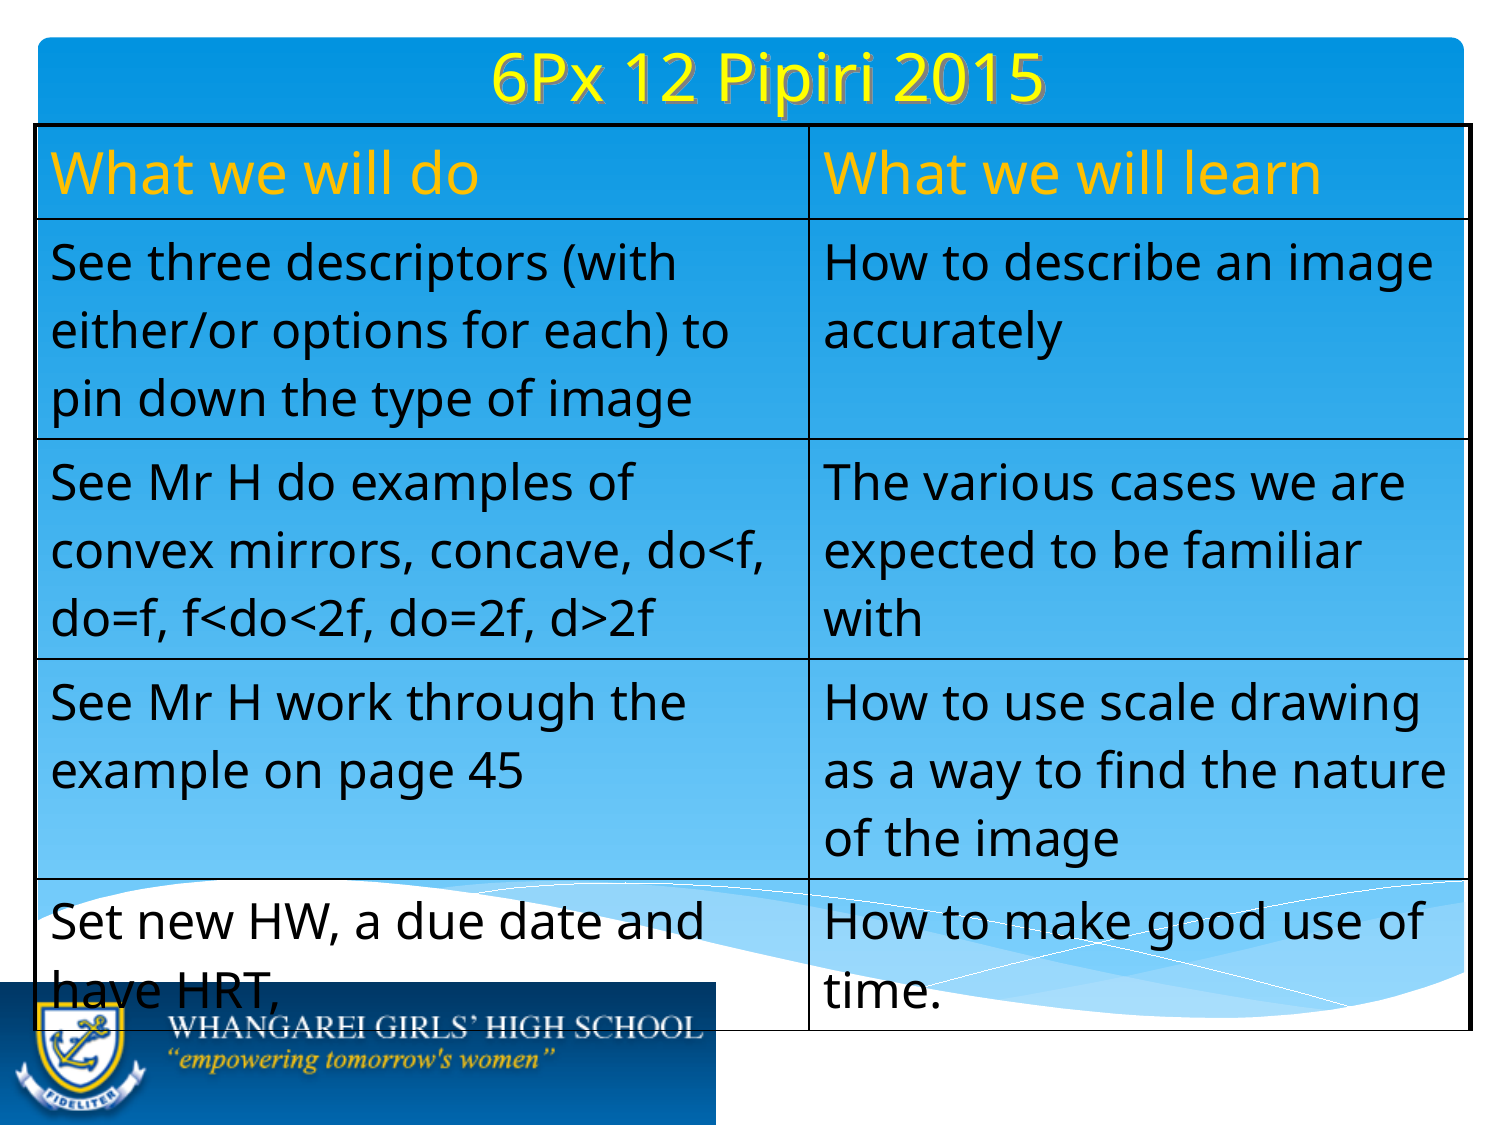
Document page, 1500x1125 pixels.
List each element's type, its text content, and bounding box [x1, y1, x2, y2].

table_cell How to use scale drawing as a way to find the nature of the image [810, 660, 1468, 878]
table_cell How to describe an image accurately [810, 220, 1468, 438]
table_cell See Mr H work through the example on page 45 [37, 660, 808, 878]
table_cell See three descriptors (with either/or options for each) to pin down the type of image [37, 220, 808, 438]
text_box 6Px 12 Pipiri 2015 [162, 24, 1375, 123]
table_header What we will learn [810, 127, 1468, 218]
table_cell Set new HW, a due date and have HRT, [37, 880, 808, 1030]
table_header What we will do [37, 127, 808, 218]
table_cell The various cases we are expected to be familiar with [810, 440, 1468, 658]
table_cell How to make good use of time. [810, 880, 1468, 1030]
picture [0, 982, 716, 1125]
table_cell See Mr H do examples of convex mirrors, concave, do<f, do=f, f<do<2f, do=2f, d>2f [37, 440, 808, 658]
